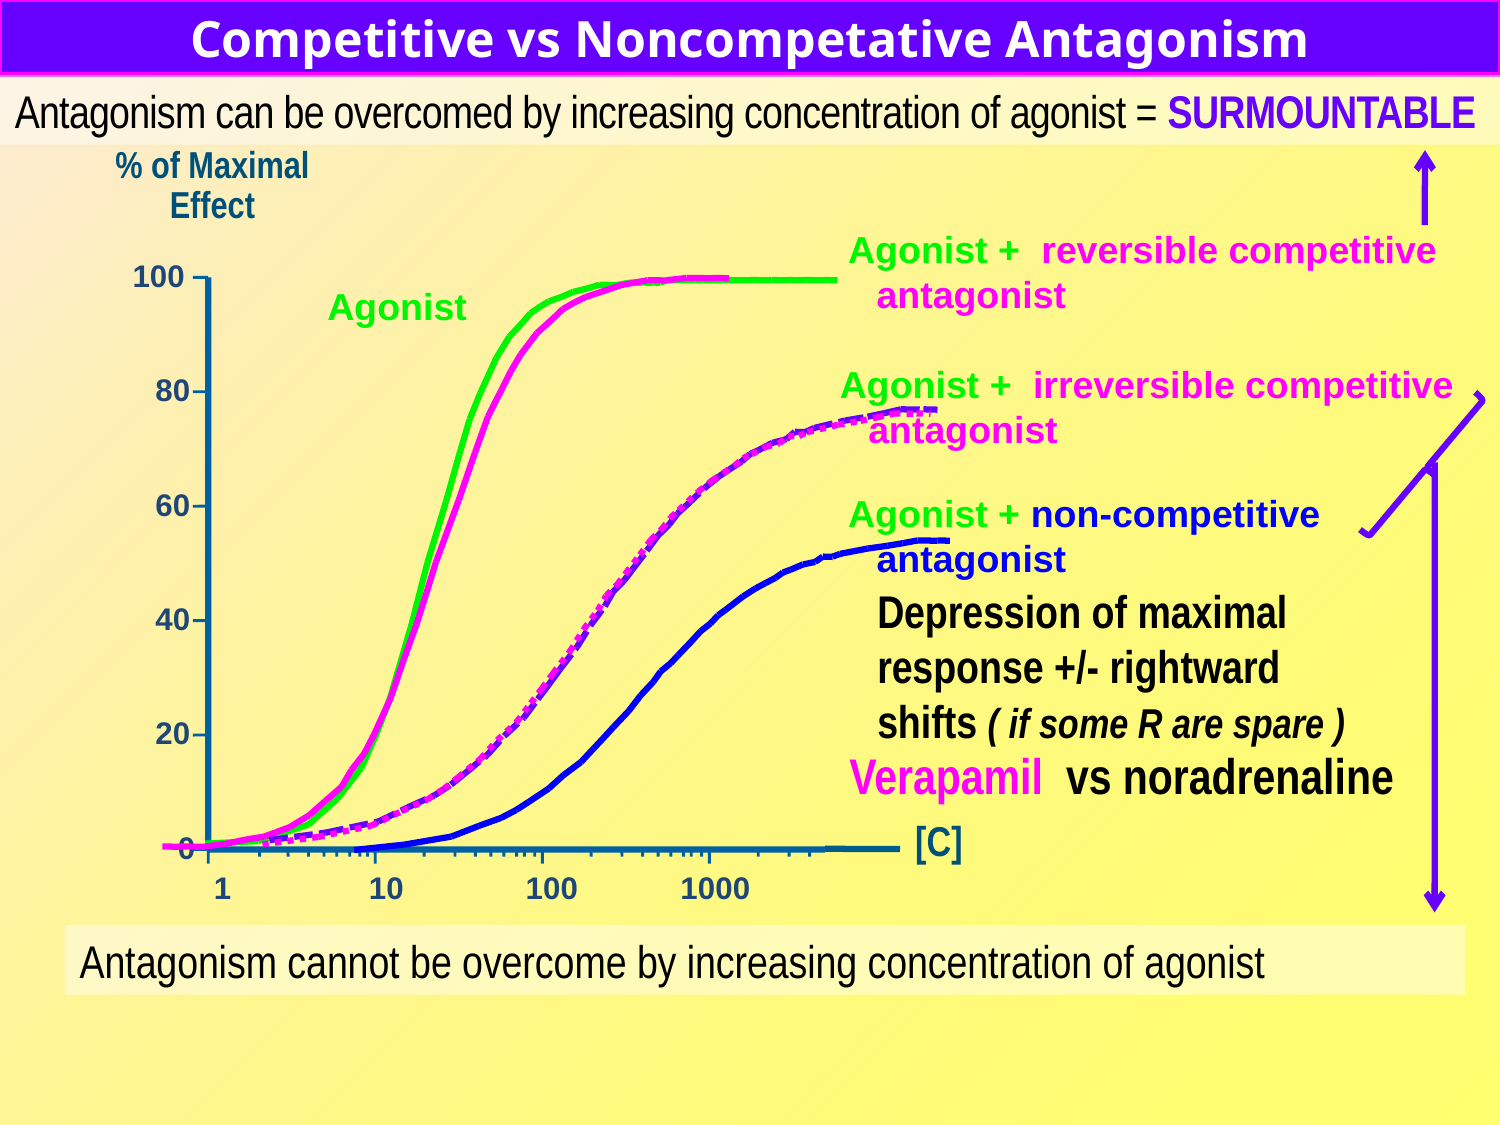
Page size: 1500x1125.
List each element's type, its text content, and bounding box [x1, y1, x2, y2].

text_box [732, 279, 838, 407]
text_box [C] [865, 813, 1013, 873]
text_box Agonist + irreversible competitive antagonist [842, 353, 1492, 459]
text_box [162, 277, 730, 847]
text_box Depression of maximal response +/- rightward shifts ( if some R are spare ) [955, 575, 1400, 737]
text_box Competitive vs Noncompetative Antagonism [0, 0, 1500, 75]
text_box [210, 868, 761, 913]
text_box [124, 255, 199, 873]
text_box Antagonism cannot be overcome by increasing concentration of agonist [64, 924, 1465, 995]
text_box Agonist + non-competitive antagonist [941, 482, 1371, 575]
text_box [262, 408, 938, 845]
text_box Agonist + reversible competitive antagonist [833, 218, 1500, 324]
text_box Antagonism can be overcomed by increasing concentration of agonist = SURMOUNTABLE [0, 75, 1500, 145]
text_box % of Maximal Effect [99, 145, 325, 234]
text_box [939, 540, 951, 851]
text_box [1414, 378, 1438, 913]
text_box Verapamil vs noradrenaline [955, 737, 1409, 813]
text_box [204, 856, 826, 865]
text_box [0, 145, 1500, 1125]
